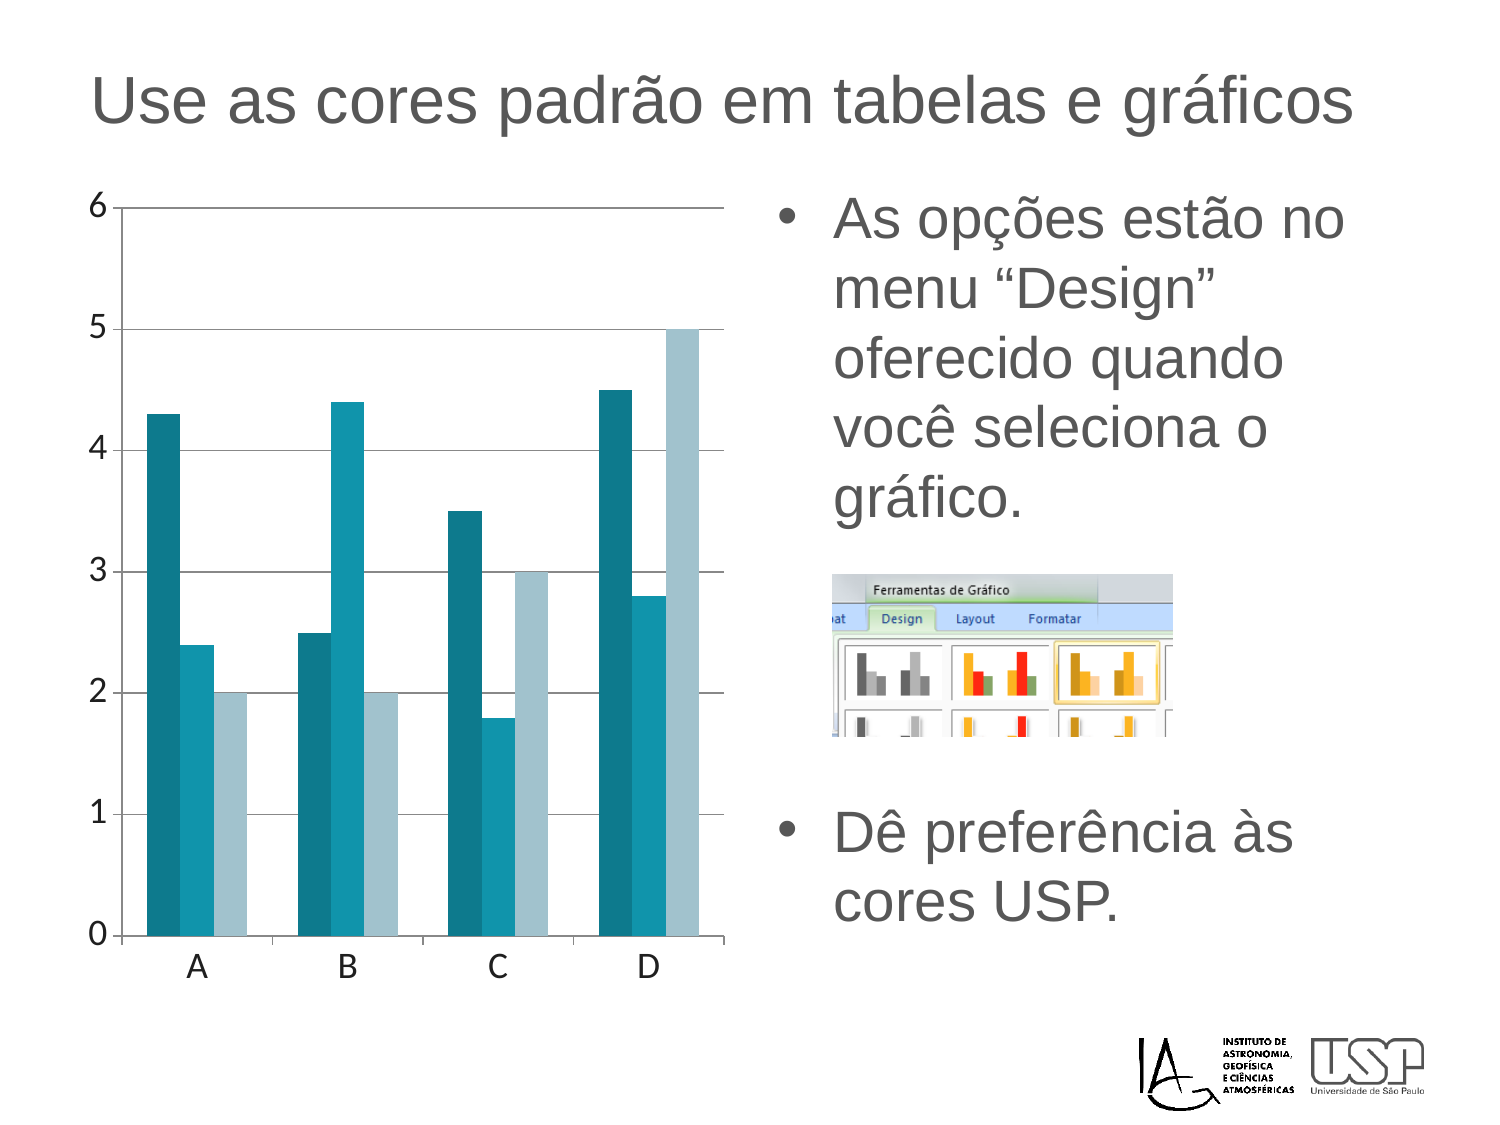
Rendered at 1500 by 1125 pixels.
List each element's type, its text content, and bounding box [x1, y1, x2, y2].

chart [74, 172, 738, 1006]
picture [1139, 1038, 1294, 1111]
title Use as cores padrão em tabelas e gráficos [75, 45, 1425, 149]
picture [832, 574, 1174, 738]
list As opções estão no menu “Design” oferecido quando você seleciona o gráfico. Dê preferência às cores USP. [762, 172, 1425, 1005]
